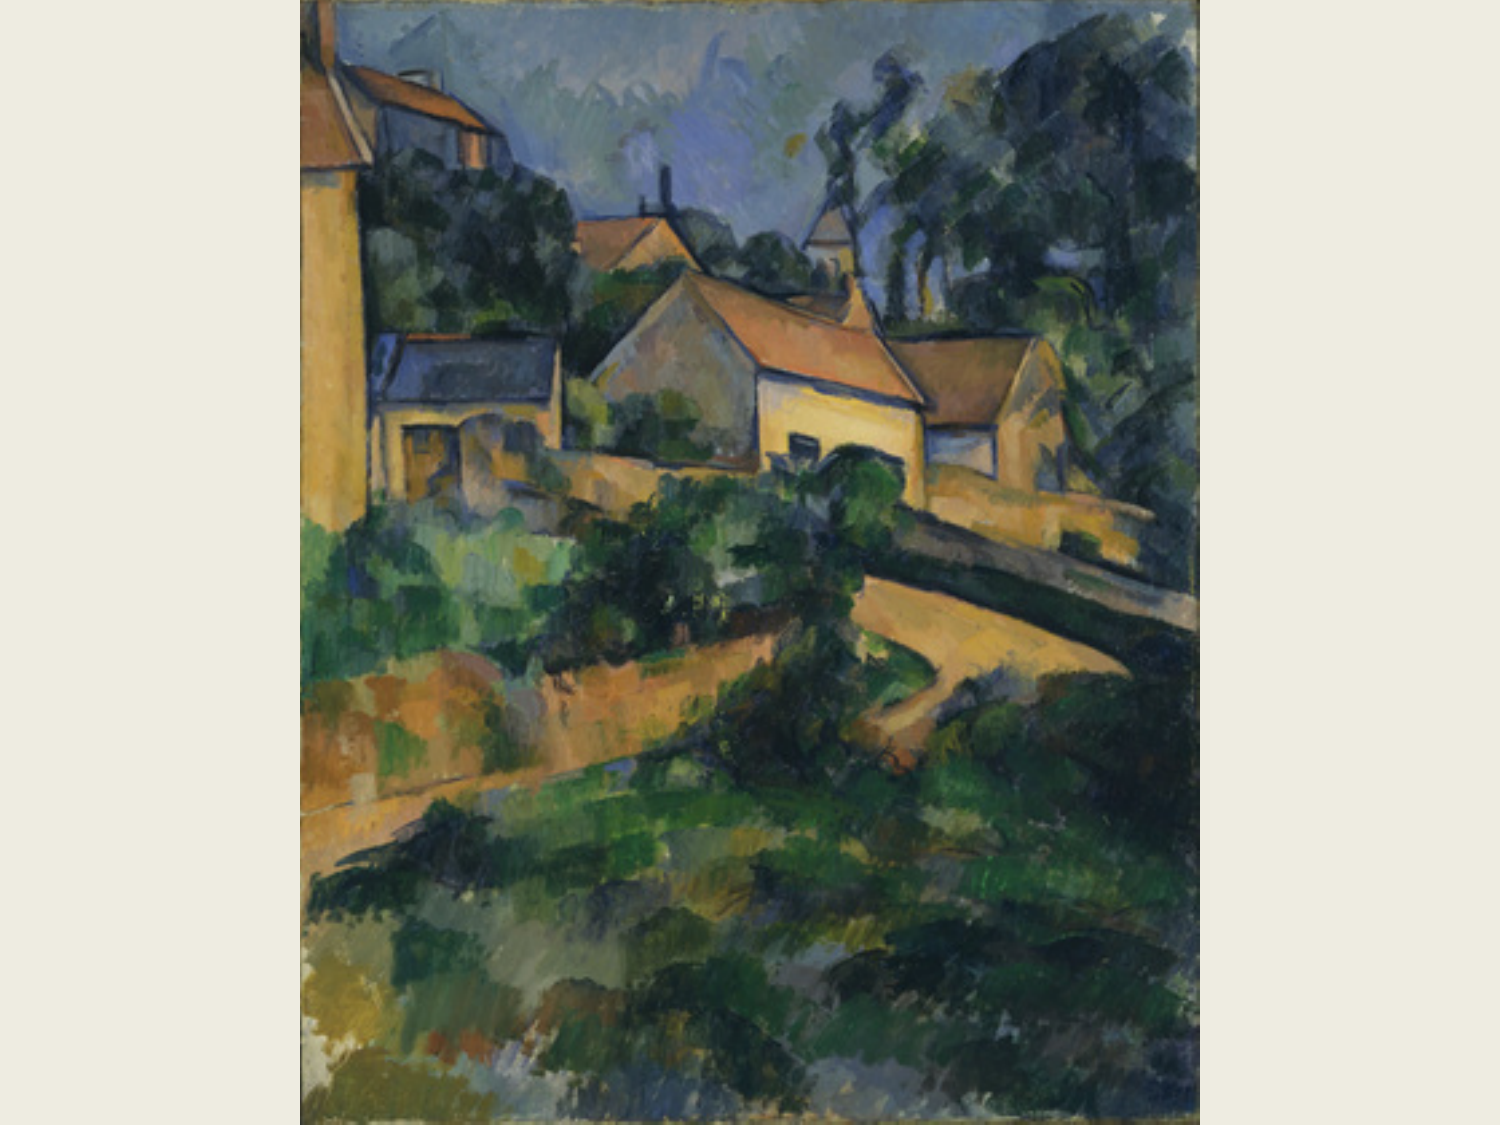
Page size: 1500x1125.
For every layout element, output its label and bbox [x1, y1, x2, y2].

picture [299, 0, 1201, 1125]
